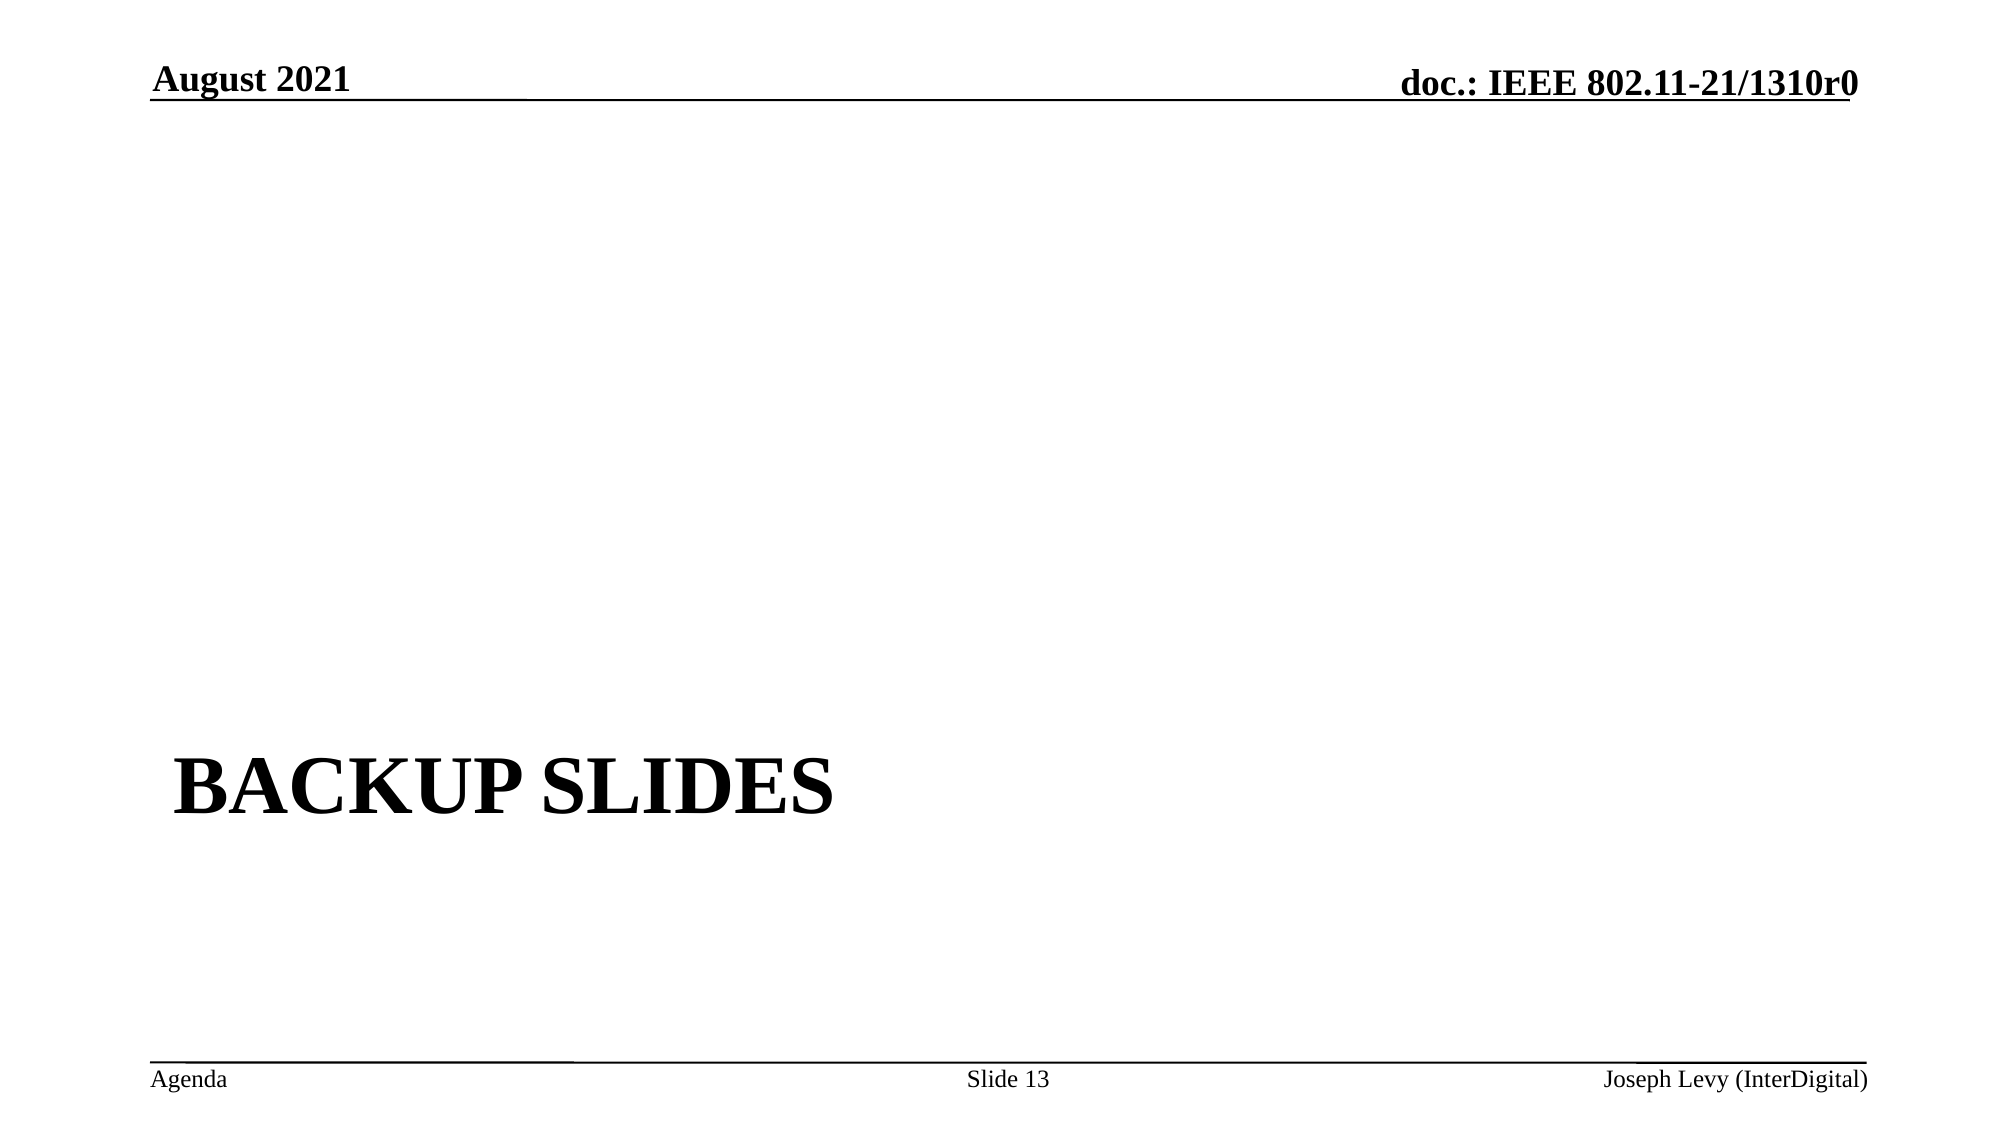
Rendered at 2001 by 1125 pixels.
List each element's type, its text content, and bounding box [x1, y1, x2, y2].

title Backup slides [157, 722, 1859, 947]
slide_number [152, 54, 563, 100]
footer Joseph Levy (InterDigital) [1171, 1061, 1869, 1093]
slide_number Slide 13 [950, 1061, 1067, 1123]
